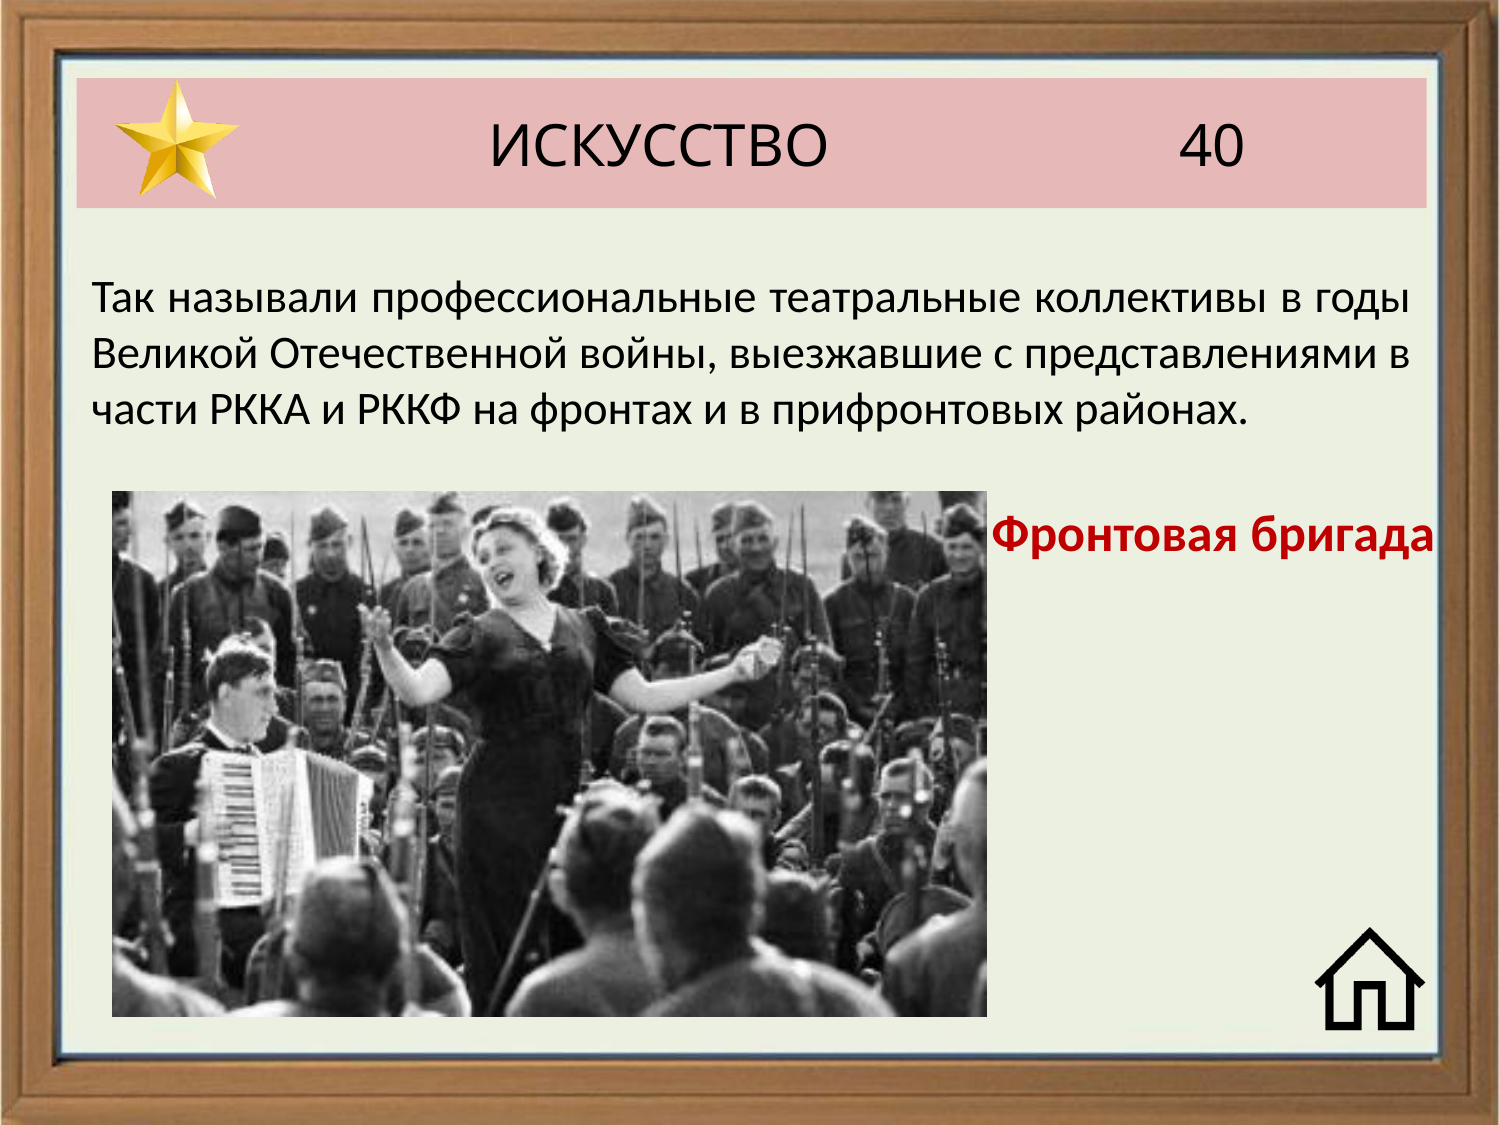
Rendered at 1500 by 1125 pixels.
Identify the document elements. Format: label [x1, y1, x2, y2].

picture [1304, 916, 1434, 1046]
list [0, 0, 1500, 1125]
picture [111, 77, 241, 200]
picture [111, 491, 987, 1017]
